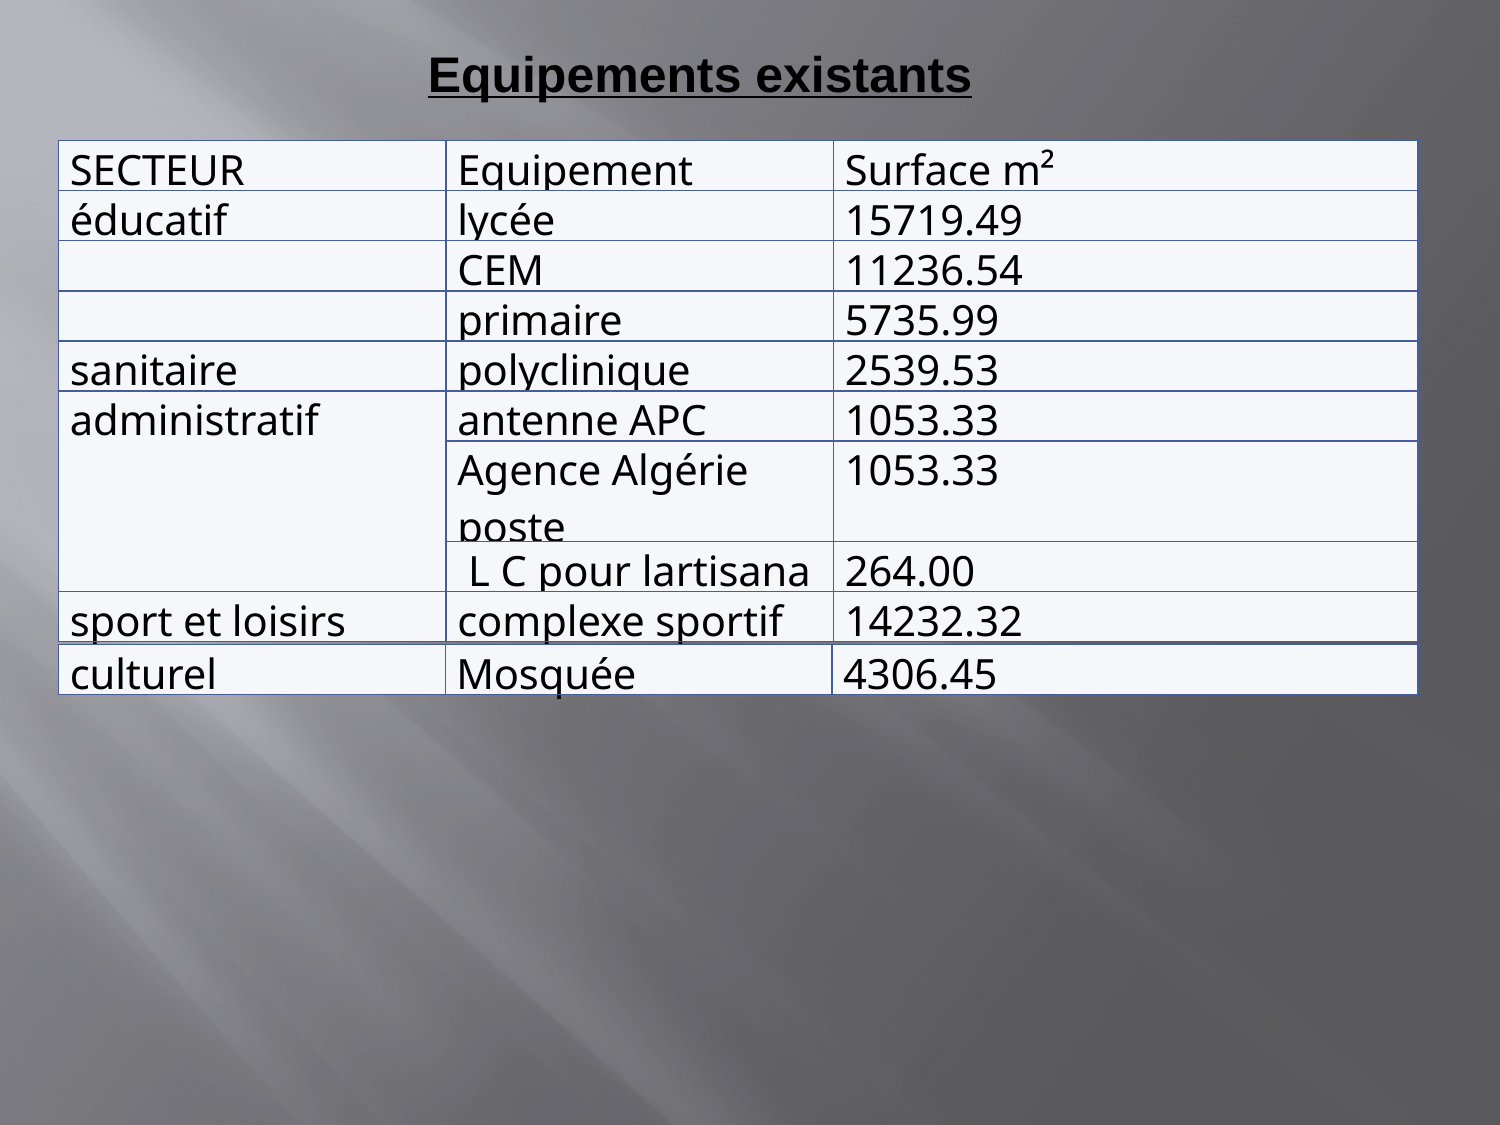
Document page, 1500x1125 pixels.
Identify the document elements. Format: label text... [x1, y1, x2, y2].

table_cell administratif [59, 392, 445, 591]
table_cell [59, 292, 445, 340]
table_cell 11236.54 [834, 241, 1417, 290]
table_cell 14232.32 [834, 592, 1417, 641]
table_header 4306.45 [833, 645, 1417, 694]
table_cell éducatif [59, 191, 445, 240]
table_header SECTEUR [59, 141, 445, 190]
table_cell polyclinique [447, 342, 833, 390]
table_cell 2539.53 [834, 342, 1417, 390]
table_header culturel [59, 645, 445, 694]
table_cell 264.00 [834, 542, 1417, 591]
table_header Surface m² [834, 141, 1417, 190]
table_cell 1053.33 [834, 442, 1417, 541]
table_cell antenne APC [447, 392, 833, 440]
table_cell Agence Algérie poste [447, 442, 833, 541]
table_cell L C pour lartisana [447, 542, 833, 591]
table_header Mosquée [446, 645, 831, 694]
table_cell 1053.33 [834, 392, 1417, 440]
table_cell sport et loisirs [59, 592, 445, 641]
table_cell primaire [447, 292, 833, 340]
table_cell complexe sportif [447, 592, 833, 641]
table_cell 5735.99 [834, 292, 1417, 340]
table_cell sanitaire [59, 342, 445, 390]
table_cell lycée [447, 191, 833, 240]
table_cell CEM [447, 241, 833, 290]
table_header Equipement [447, 141, 833, 190]
table_cell 15719.49 [834, 191, 1417, 240]
table_cell [59, 241, 445, 290]
text_box Equipements existants [412, 35, 988, 111]
